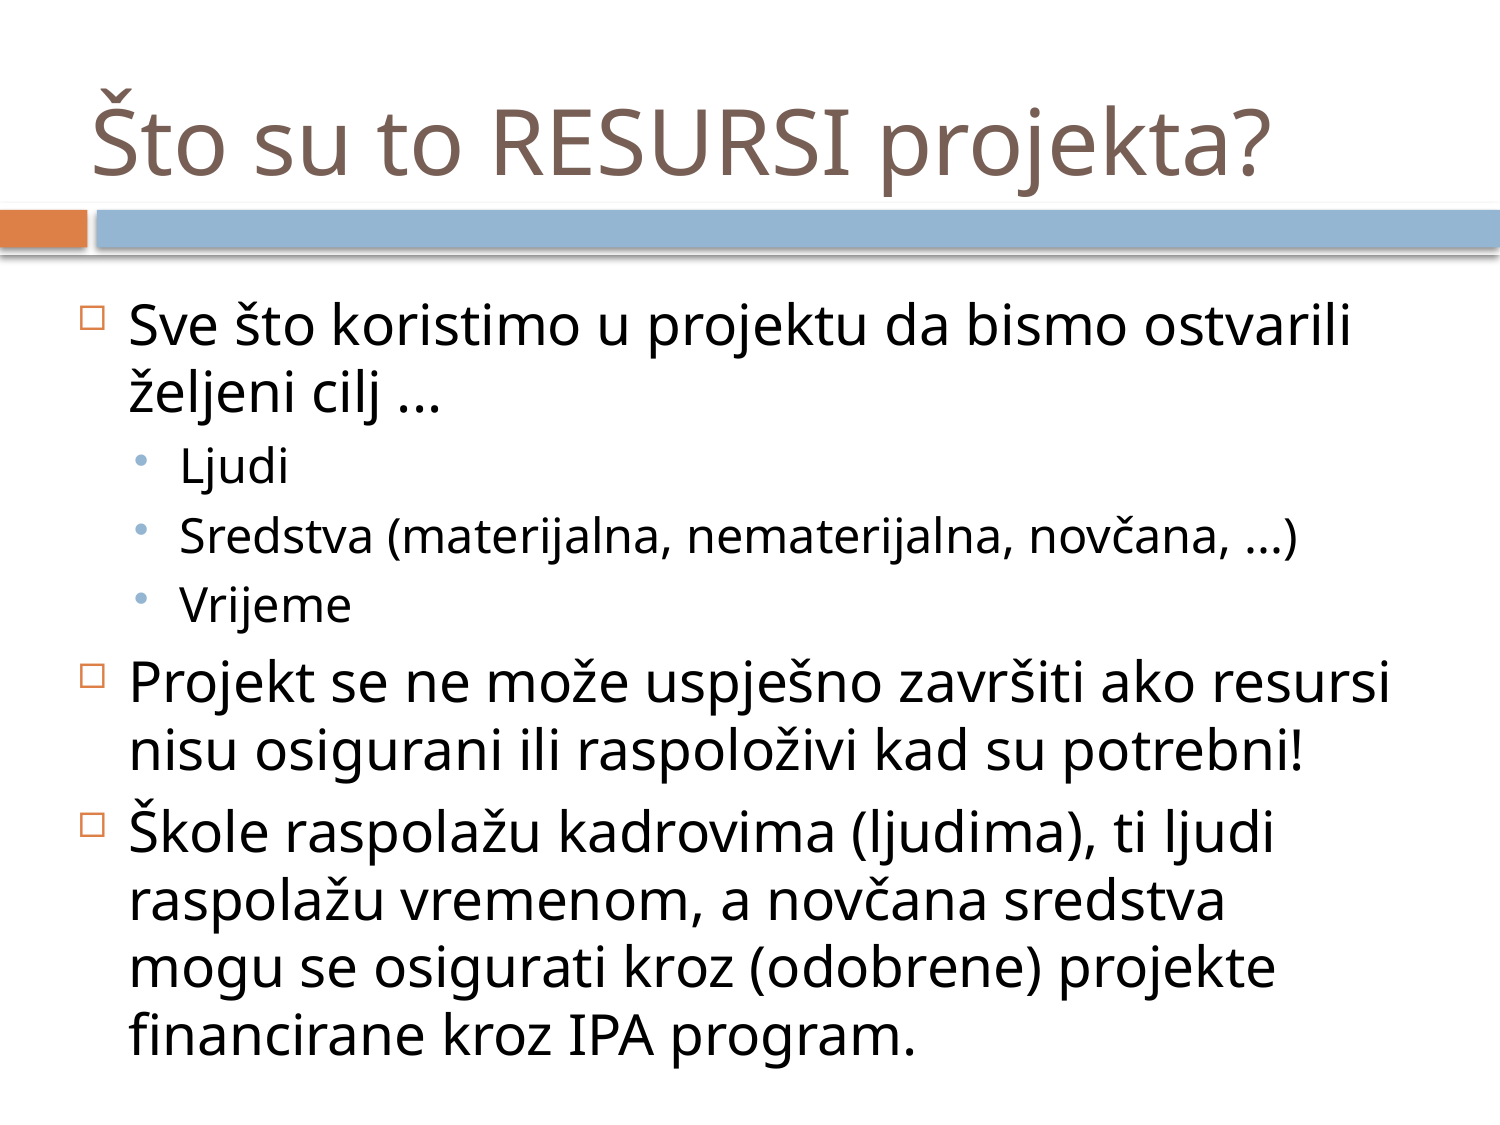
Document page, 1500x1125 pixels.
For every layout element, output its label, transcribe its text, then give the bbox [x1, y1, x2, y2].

title Što su to RESURSI projekta? [74, 44, 1426, 233]
list Sve što koristimo u projektu da bismo ostvarili željeni cilj ... Ljudi Sredstva (materijalna, nematerijalna, novčana, ...) Vrijeme Projekt se ne može uspješno završiti ako resursi nisu osigurani ili raspoloživi kad su potrebni! Škole raspolažu kadrovima (ljudima), ti ljudi raspolažu vremenom, a novčana sredstva mogu se osigurati kroz (odobrene) projekte financirane kroz IPA program. [62, 281, 1413, 1095]
